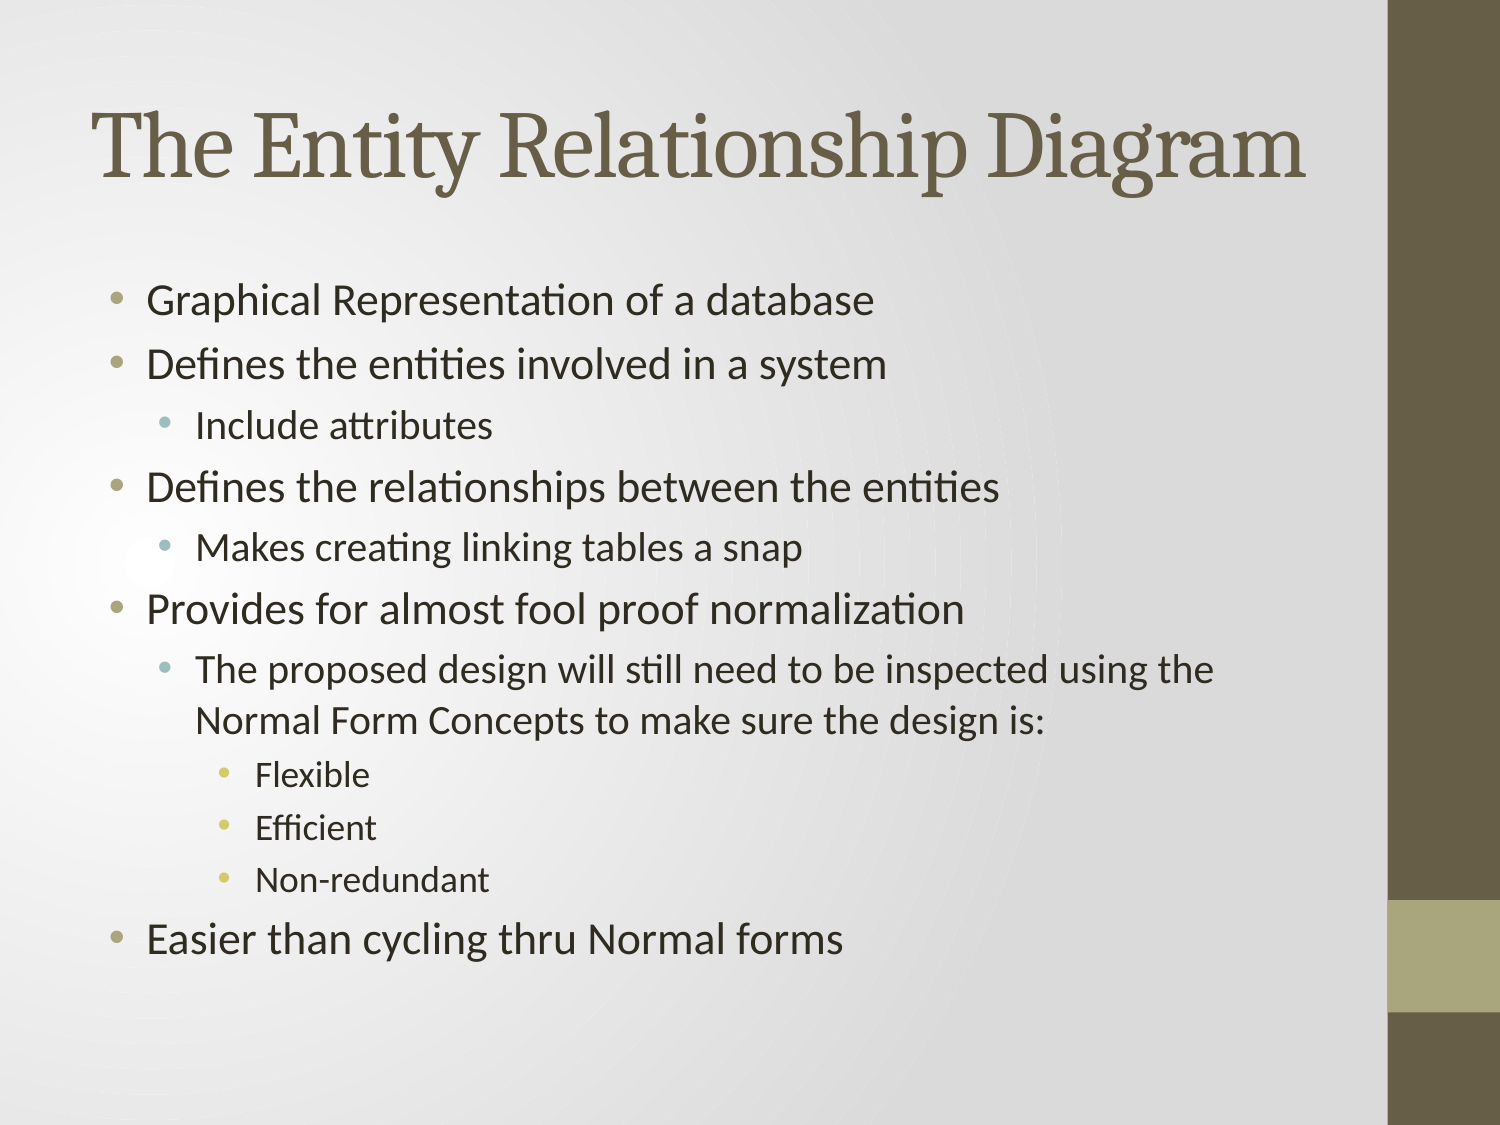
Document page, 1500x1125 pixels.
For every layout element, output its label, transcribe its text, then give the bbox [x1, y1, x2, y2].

list Graphical Representation of a database Defines the entities involved in a system Include attributes Defines the relationships between the entities Makes creating linking tables a snap Provides for almost fool proof normalization The proposed design will still need to be inspected using the Normal Form Concepts to make sure the design is: Flexible Efficient Non-redundant Easier than cycling thru Normal forms [75, 262, 1325, 1050]
title The Entity Relationship Diagram [75, 45, 1325, 233]
